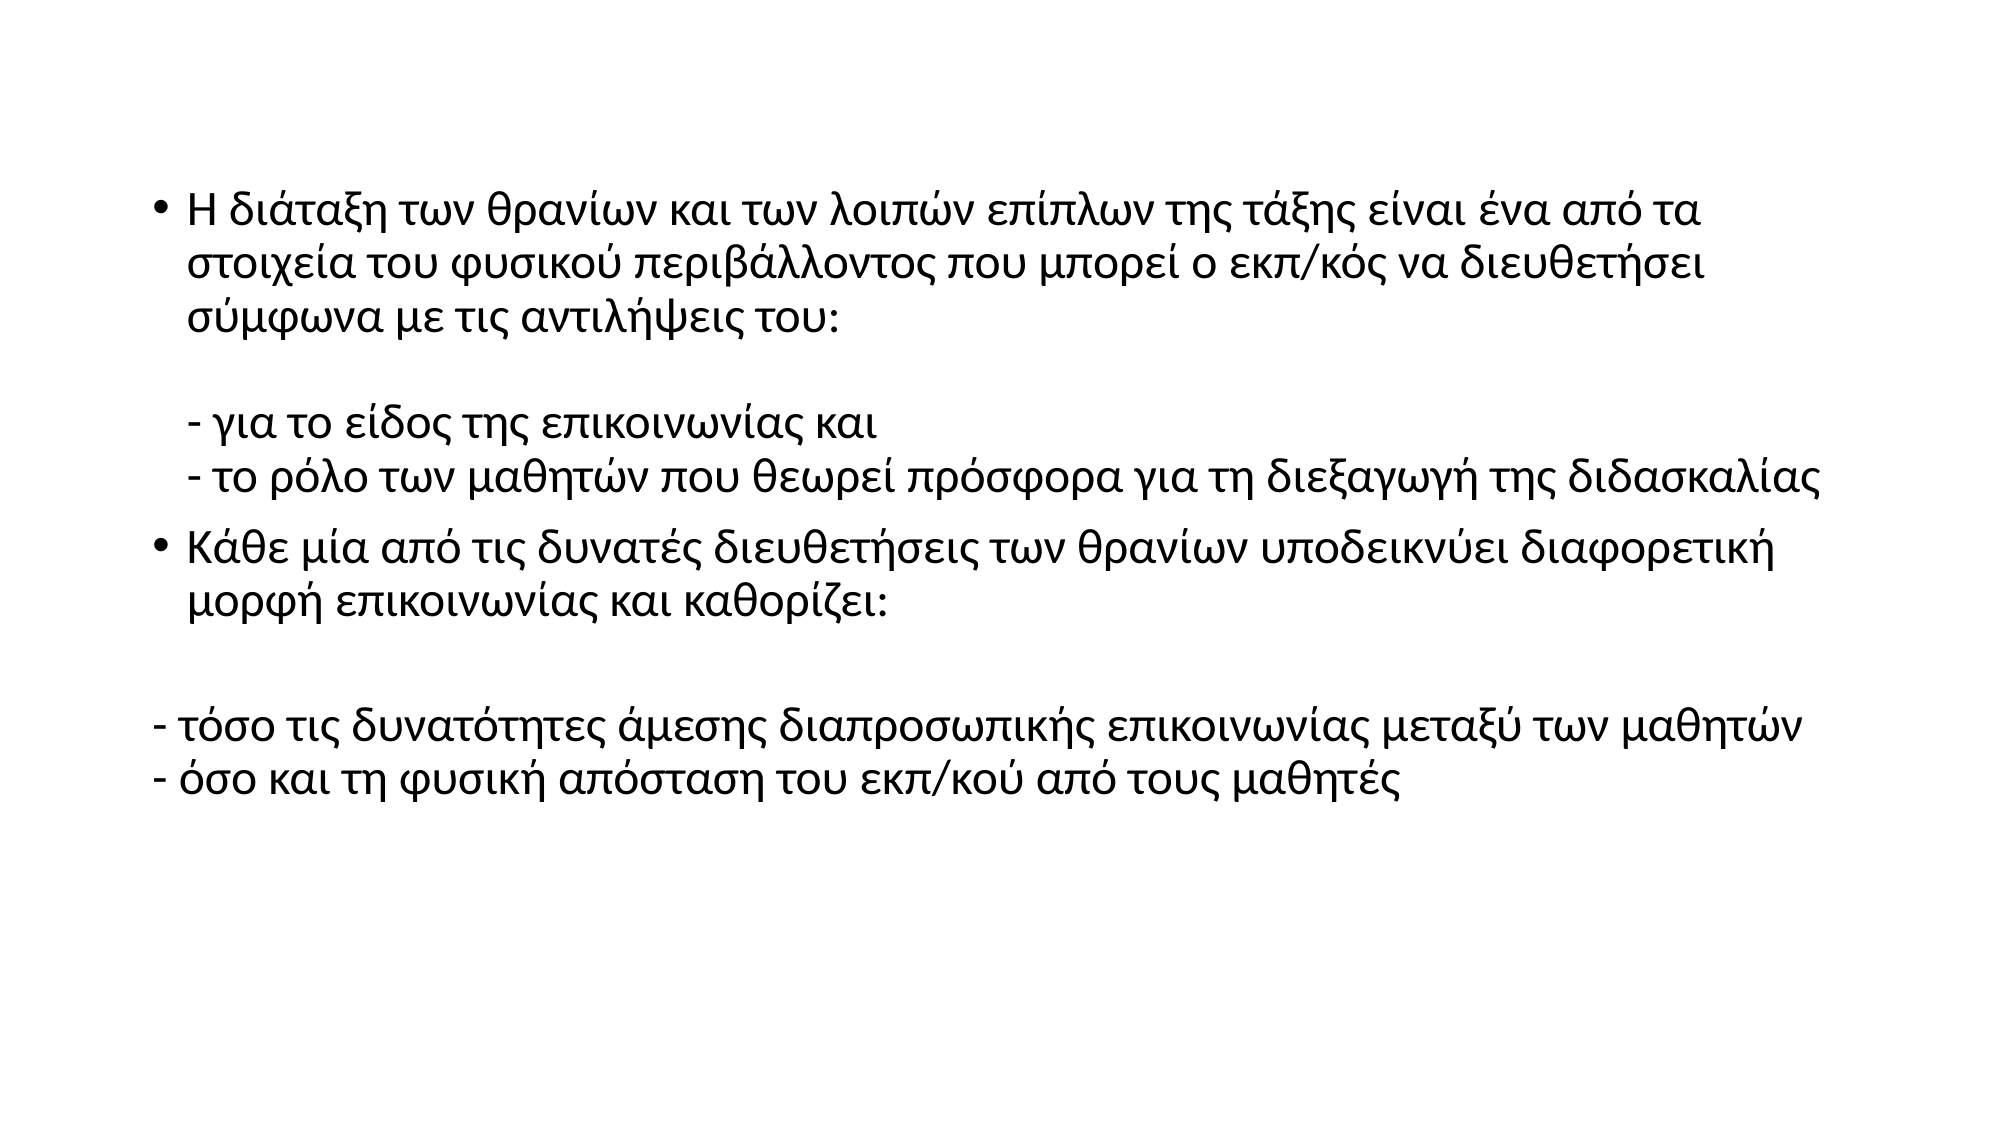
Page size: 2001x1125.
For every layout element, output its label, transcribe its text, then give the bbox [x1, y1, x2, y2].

list Η διάταξη των θρανίων και των λοιπών επίπλων της τάξης είναι ένα από τα στοιχεία του φυσικού περιβάλλοντος που μπορεί ο εκπ/κός να διευθετήσει σύμφωνα με τις αντιλήψεις του: - για το είδος της επικοινωνίας και - το ρόλο των μαθητών που θεωρεί πρόσφορα για τη διεξαγωγή της διδασκαλίας Κάθε μία από τις δυνατές διευθετήσεις των θρανίων υποδεικνύει διαφορετική μορφή επικοινωνίας και καθορίζει: - τόσο τις δυνατότητες άμεσης διαπροσωπικής επικοινωνίας μεταξύ των μαθητών - όσο και τη φυσική απόσταση του εκπ/κού από τους μαθητές [137, 175, 1863, 939]
